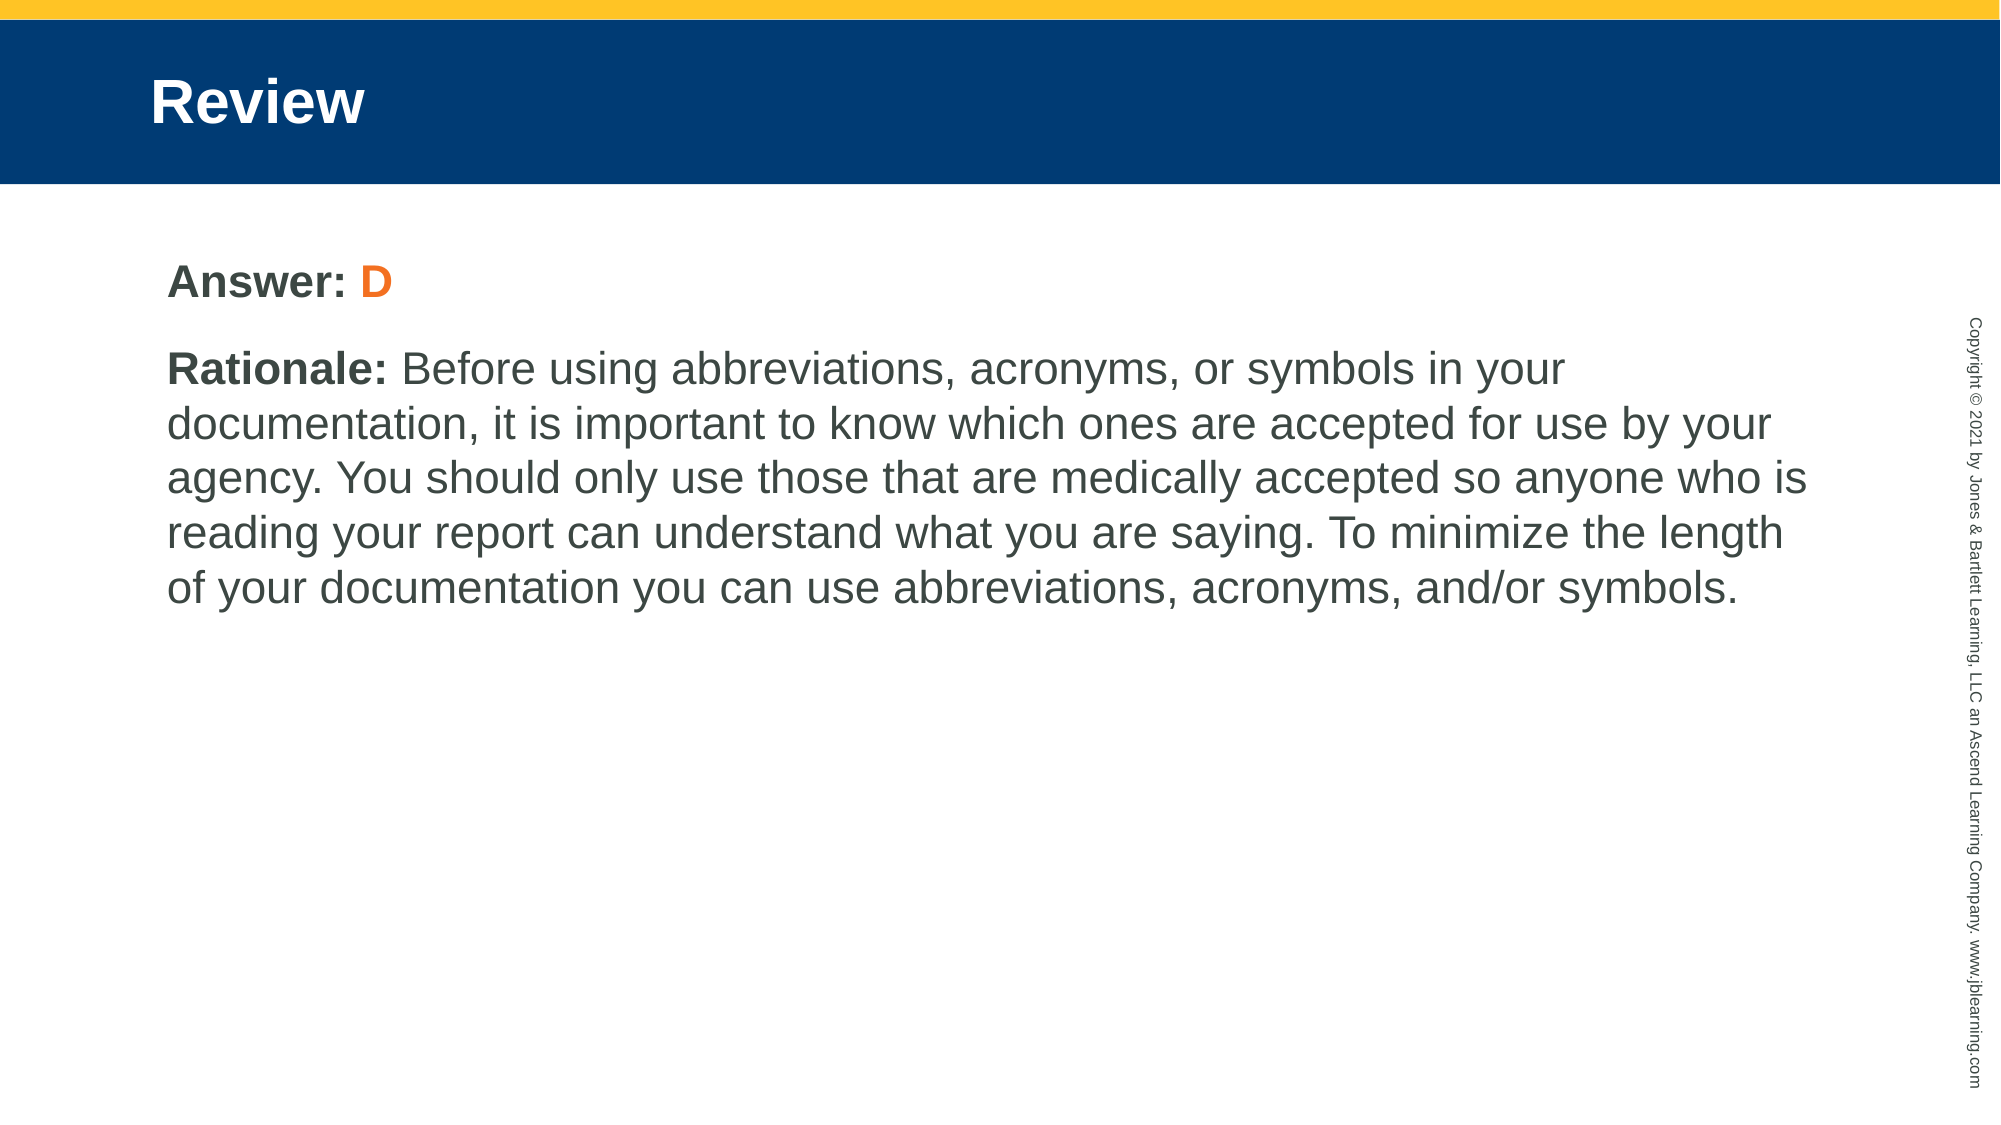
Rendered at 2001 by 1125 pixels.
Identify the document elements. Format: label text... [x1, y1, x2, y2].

list Answer: D Rationale: Before using abbreviations, acronyms, or symbols in your documentation, it is important to know which ones are accepted for use by your agency. You should only use those that are medically accepted so anyone who is reading your report can understand what you are saying. To minimize the length of your documentation you can use abbreviations, acronyms, and/or symbols. [151, 244, 1840, 1016]
title Review [0, 19, 2000, 185]
